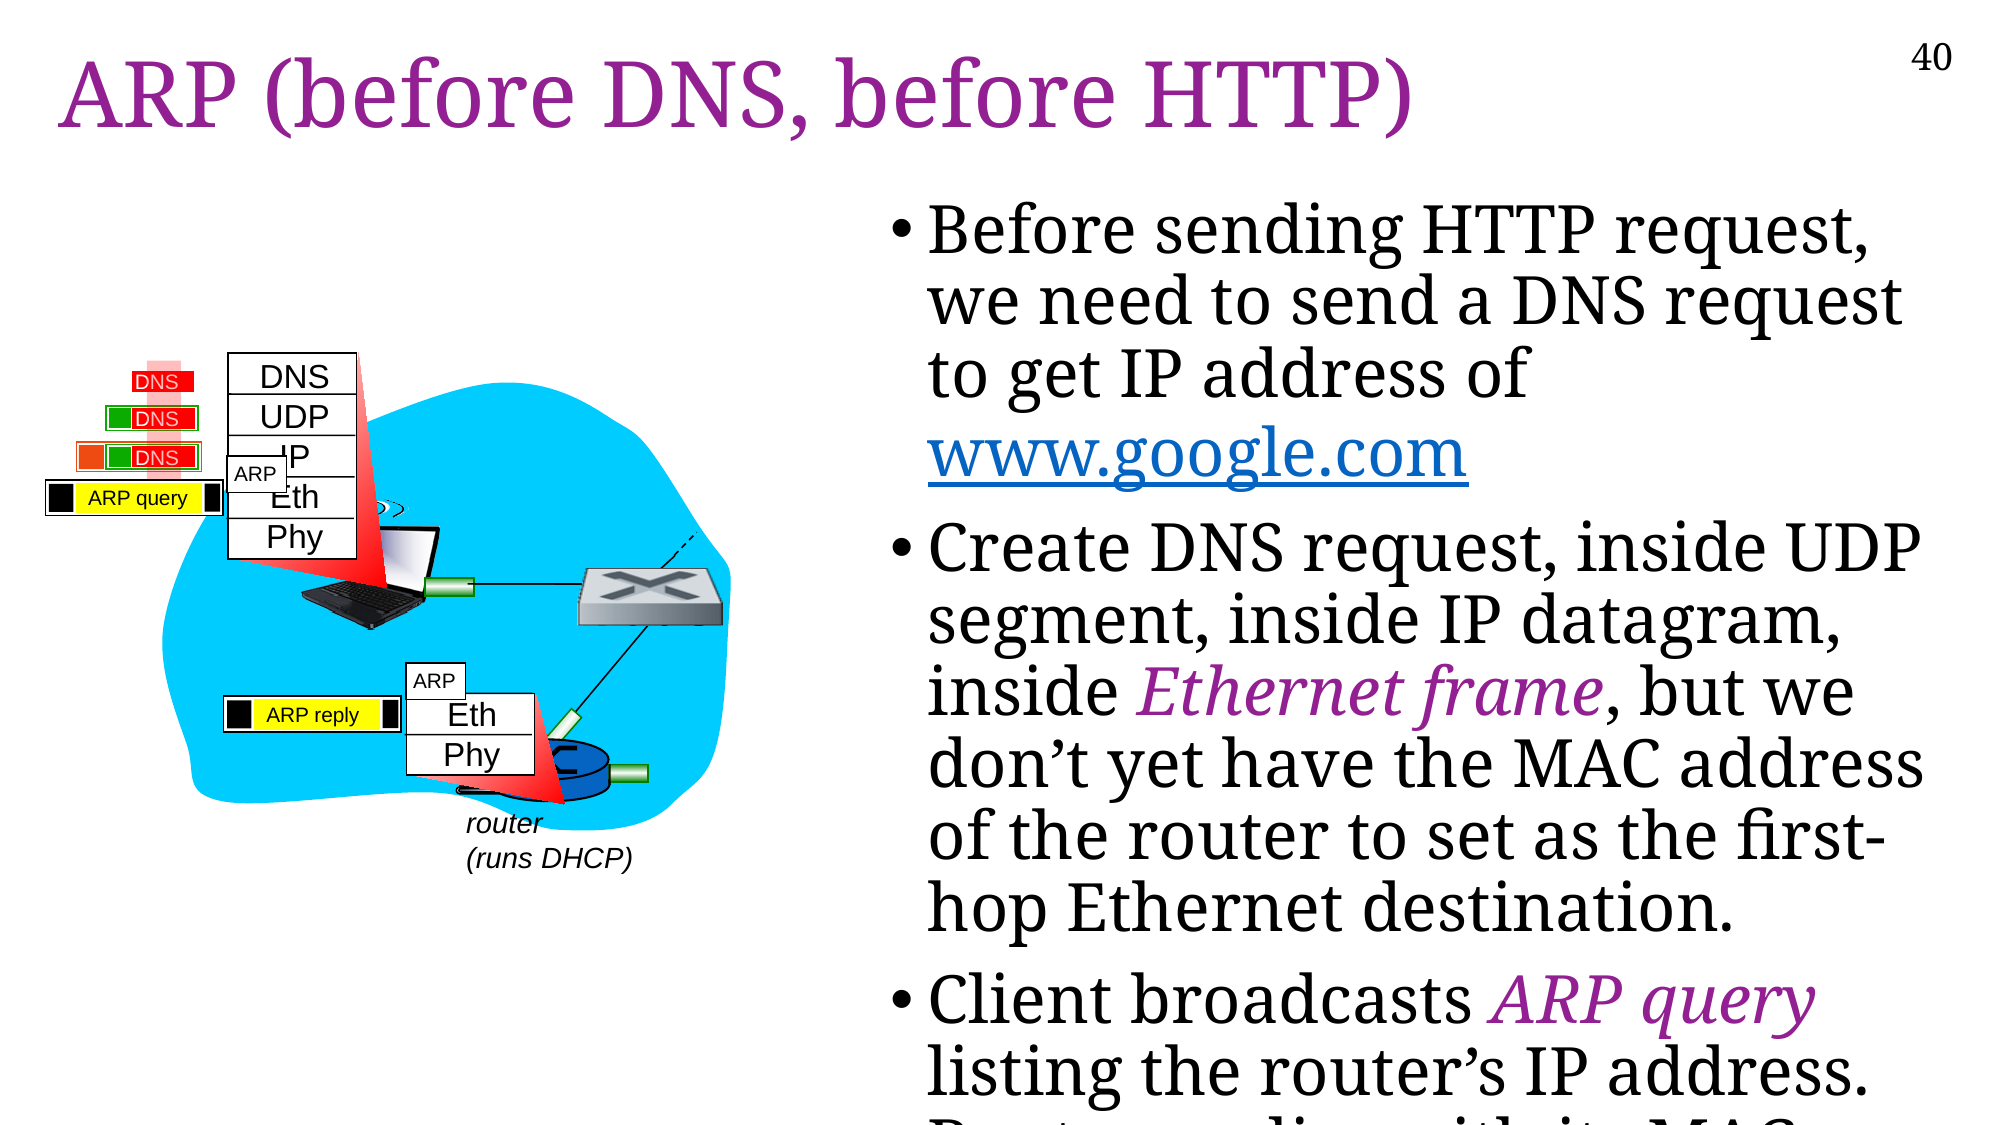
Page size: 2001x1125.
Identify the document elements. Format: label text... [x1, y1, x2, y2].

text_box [76, 360, 202, 477]
title ARP (before DNS, before HTTP) [43, 25, 1953, 171]
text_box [223, 693, 401, 734]
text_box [226, 348, 387, 588]
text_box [45, 477, 223, 518]
list Before sending HTTP request, we need to send a DNS request to get IP address of www.google.com Create DNS request, inside UDP segment, inside IP datagram, inside Ethernet frame, but we don’t yet have the MAC address of the router to set as the first-hop Ethernet destination. Client broadcasts ARP query listing the router’s IP address. Router replies with its MAC address (on that subnet). [875, 188, 1953, 1106]
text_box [219, 453, 293, 494]
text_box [397, 660, 565, 805]
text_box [157, 379, 741, 883]
